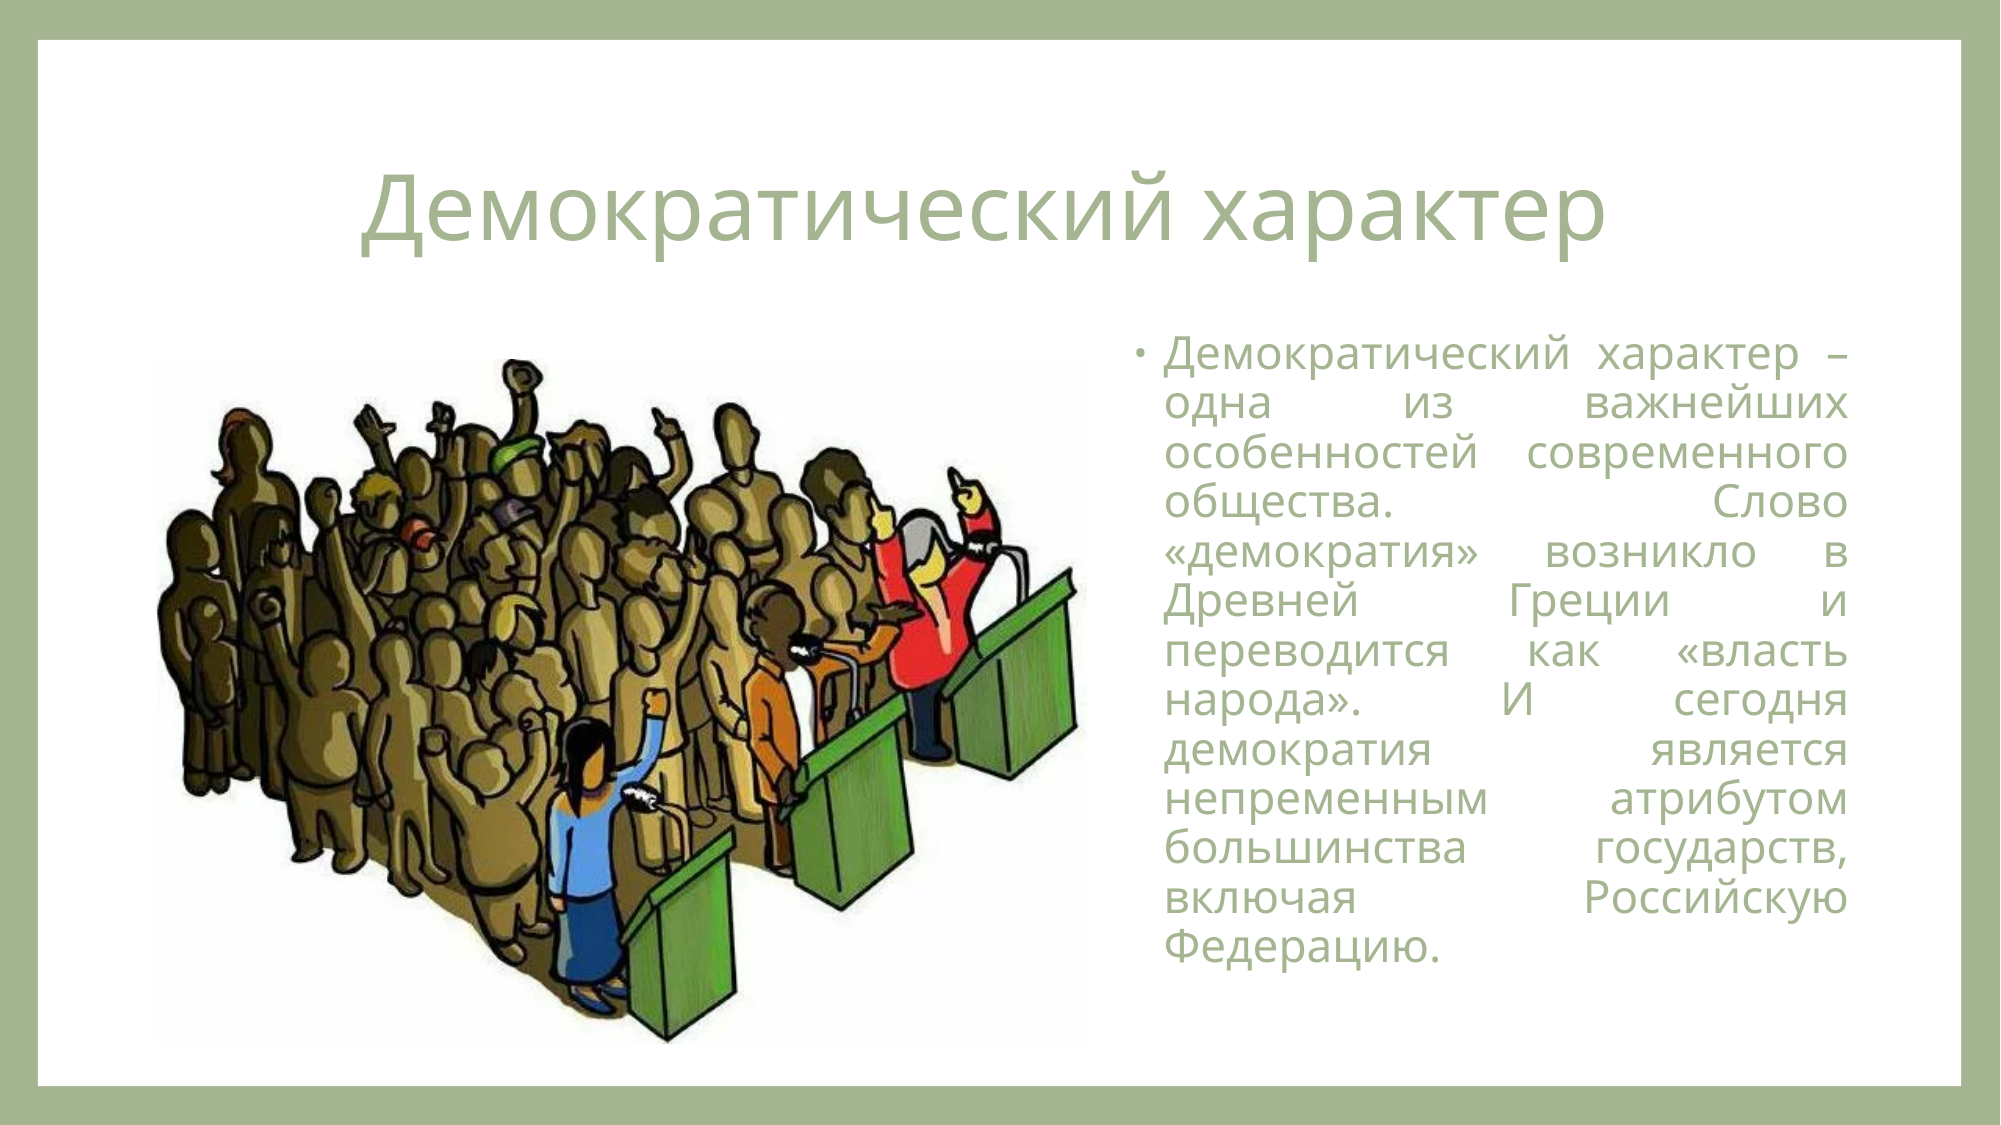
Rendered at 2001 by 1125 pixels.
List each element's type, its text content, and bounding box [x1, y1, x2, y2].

list Демократический характер – одна из важнейших особенностей современного общества. Слово «демократия» возникло в Древней Греции и переводится как «власть народа». И сегодня демократия является непременным атрибутом большинства государств, включая Российскую Федерацию. [1111, 322, 1865, 985]
picture [156, 359, 1087, 1045]
title Демократический характер [187, 99, 1808, 323]
